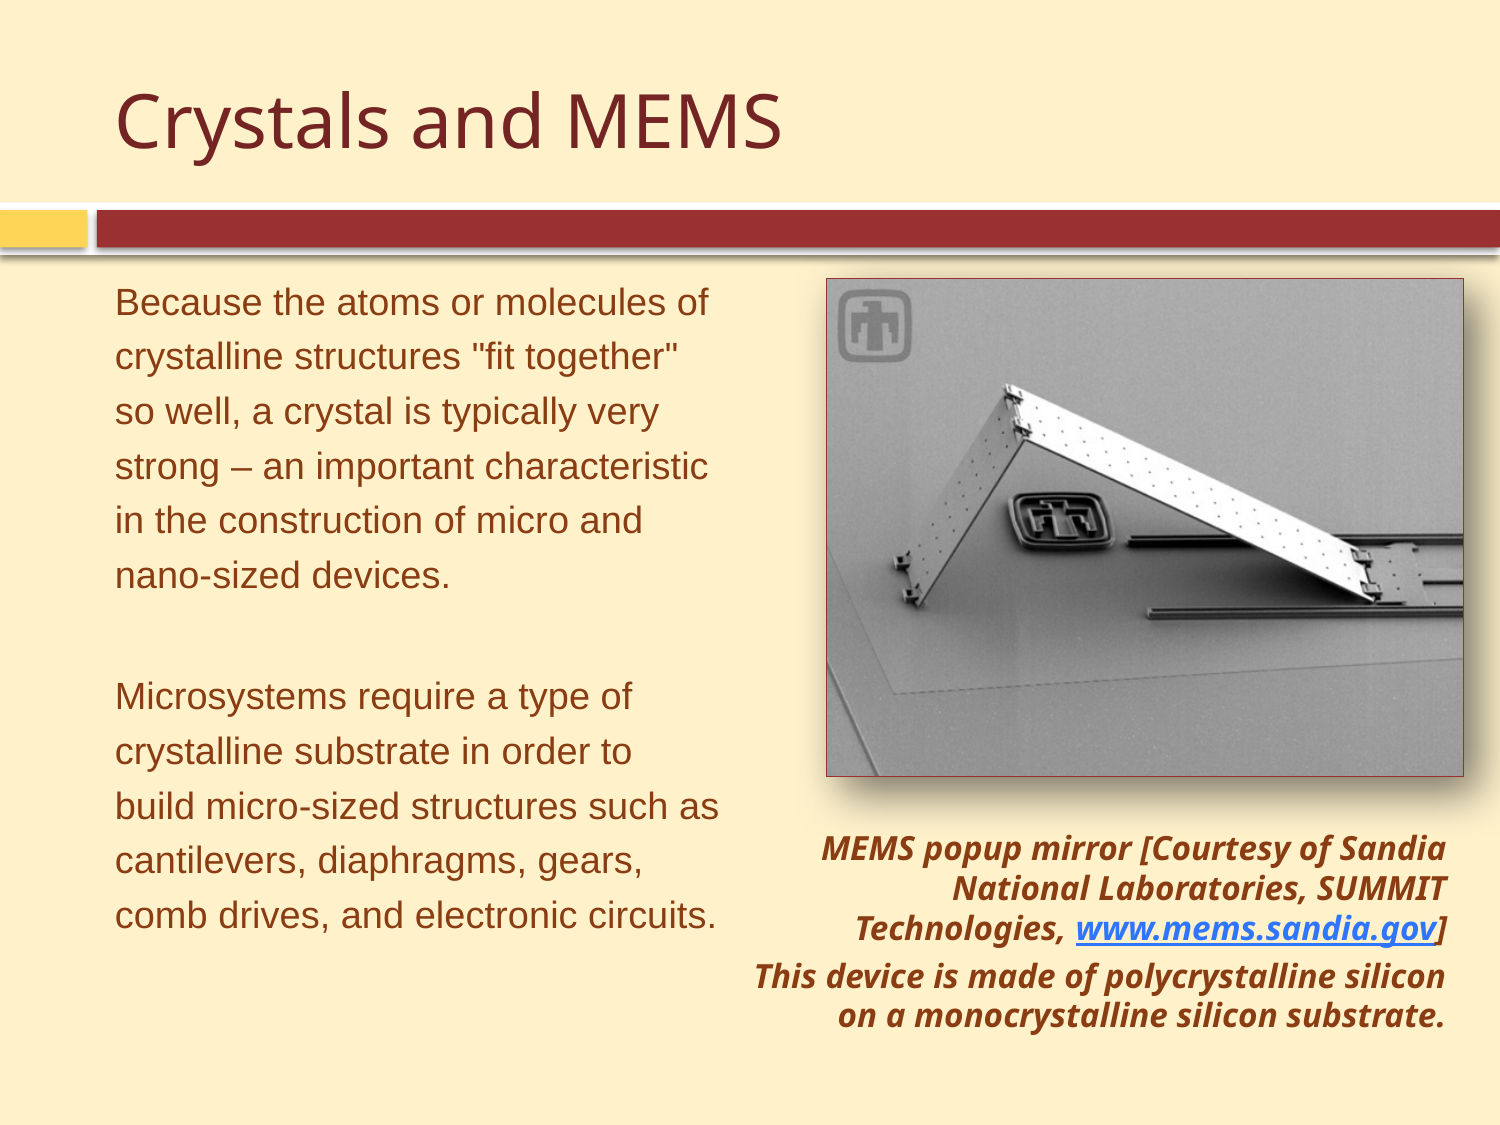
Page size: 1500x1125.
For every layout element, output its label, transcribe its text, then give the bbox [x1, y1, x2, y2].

text_box MEMS popup mirror [Courtesy of Sandia National Laboratories, SUMMIT Technologies, www.mems.sandia.gov] This device is made of polycrystalline silicon on a monocrystalline silicon substrate. [728, 820, 1462, 1042]
list Because the atoms or molecules of crystalline structures "fit together" so well, a crystal is typically very strong – an important characteristic in the construction of micro and nano-sized devices. Microsystems require a type of crystalline substrate in order to build micro-sized structures such as cantilevers, diaphragms, gears, comb drives, and electronic circuits. [99, 260, 738, 1011]
title Crystals and MEMS [99, 37, 1438, 200]
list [825, 278, 1464, 778]
